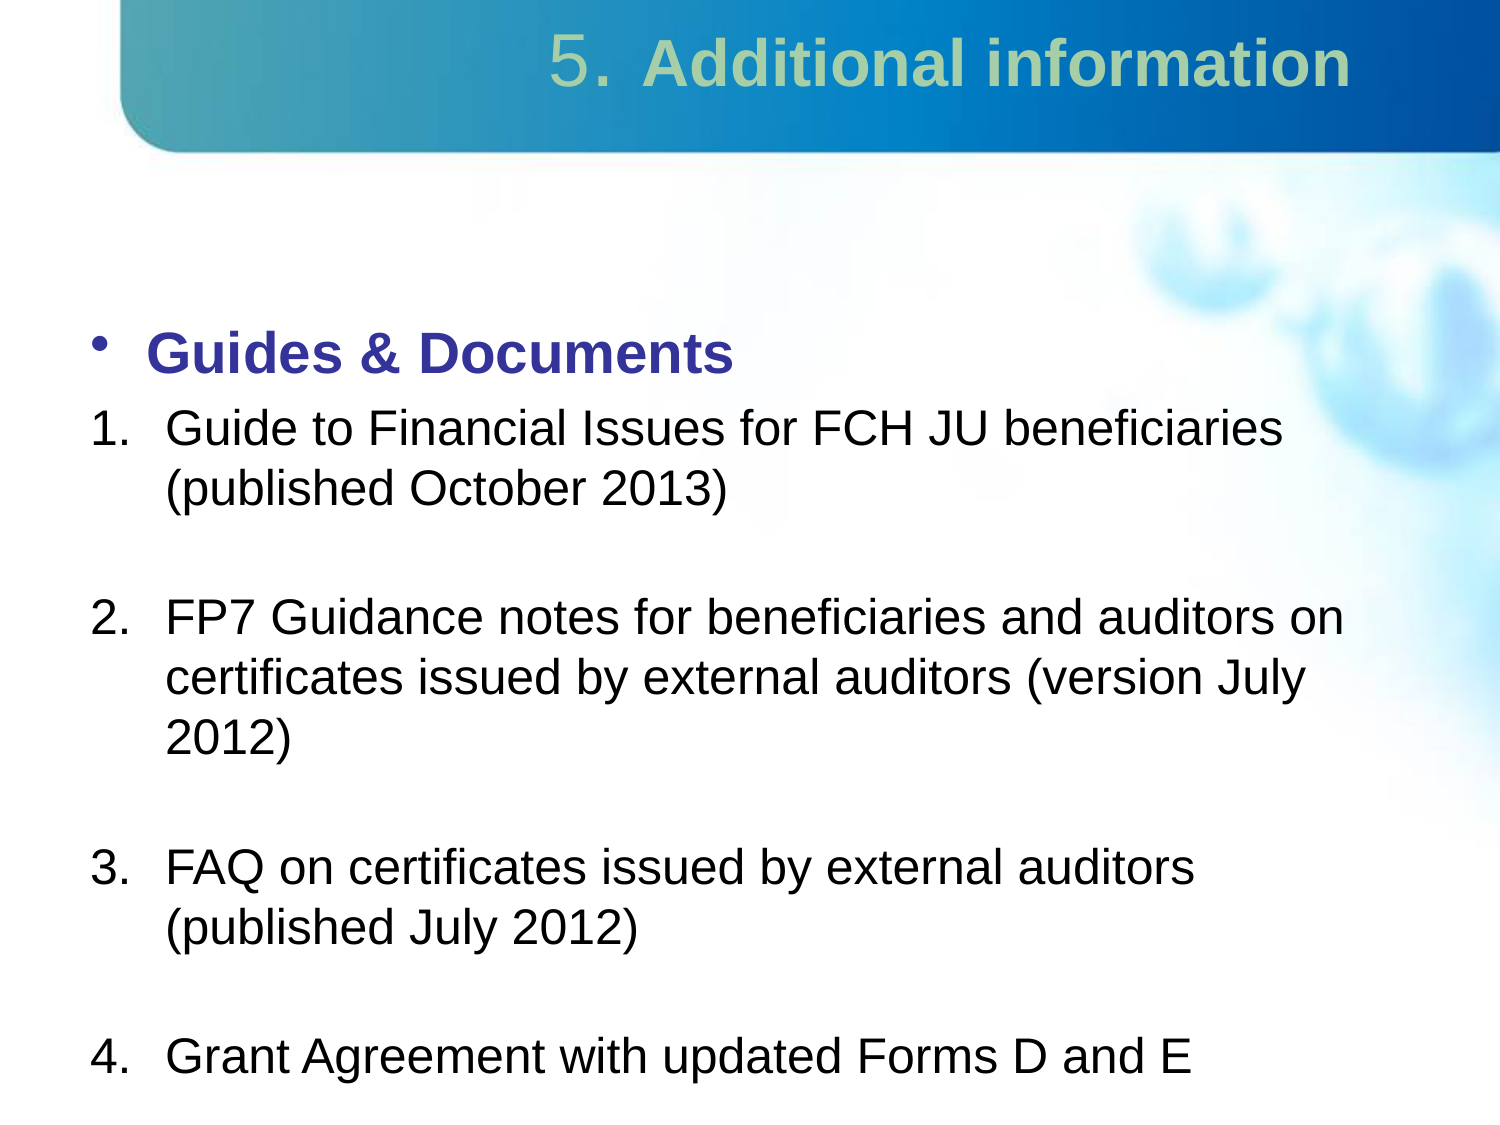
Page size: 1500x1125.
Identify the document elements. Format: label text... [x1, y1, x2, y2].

list Guides & Documents Guide to Financial Issues for FCH JU beneficiaries (published October 2013) FP7 Guidance notes for beneficiaries and auditors on certificates issued by external auditors (version July 2012) FAQ on certificates issued by external auditors (published July 2012) Grant Agreement with updated Forms D and E [75, 307, 1425, 1051]
slide_number 8 [1074, 1024, 1425, 1103]
picture [0, 0, 1500, 1125]
title 5. Additional information [75, 0, 1425, 144]
